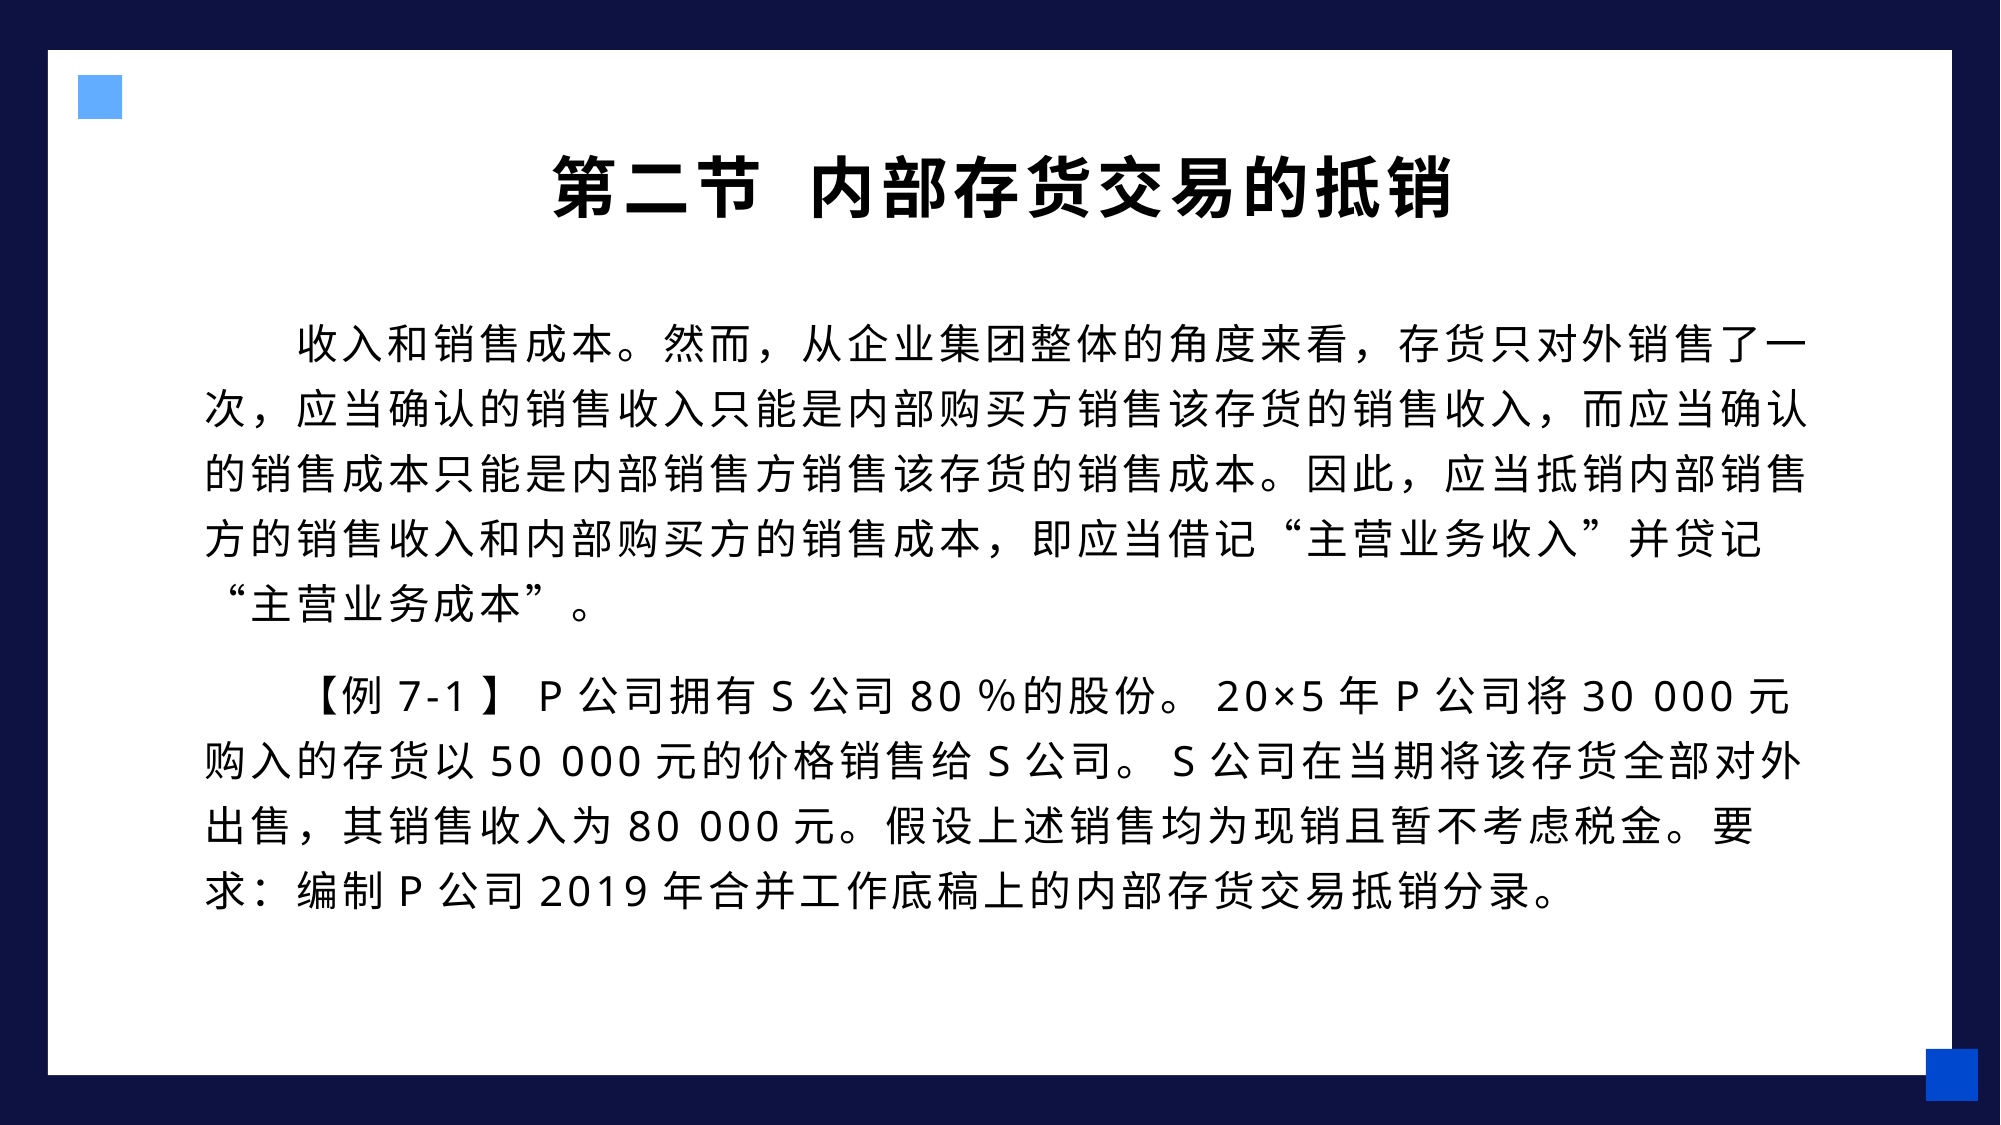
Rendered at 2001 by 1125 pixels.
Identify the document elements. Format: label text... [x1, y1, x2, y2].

text_box 第二节 内部存货交易的抵销 [376, 75, 1625, 200]
list 收入和销售成本。然而，从企业集团整体的角度来看，存货只对外销售了一次，应当确认的销售收入只能是内部购买方销售该存货的销售收入，而应当确认的销售成本只能是内部销售方销售该存货的销售成本。因此，应当抵销内部销售方的销售收入和内部购买方的销售成本，即应当借记“主营业务收入”并贷记“主营业务成本”。 【例7-1】P公司拥有S公司80％的股份。20×5年P公司将30 000元购入的存货以50 000元的价格销售给S公司。S公司在当期将该存货全部对外出售，其销售收入为80 000元。假设上述销售均为现销且暂不考虑税金。要求：编制P公司2019年合并工作底稿上的内部存货交易抵销分录。 [187, 302, 1837, 868]
